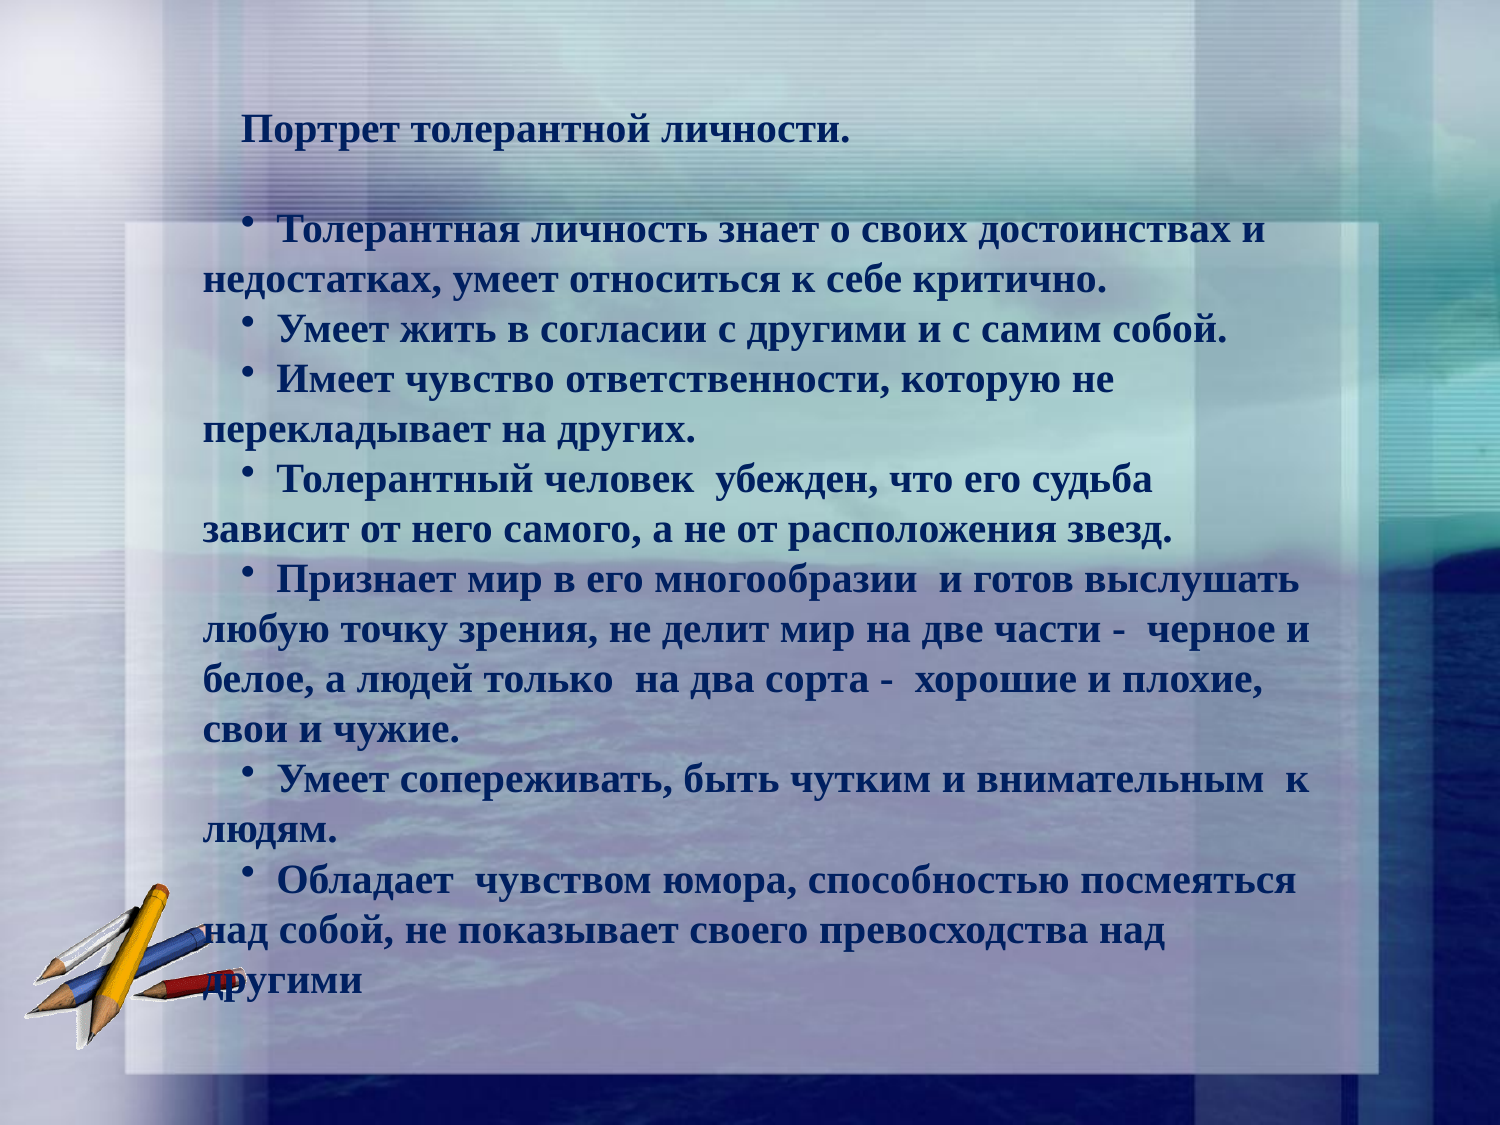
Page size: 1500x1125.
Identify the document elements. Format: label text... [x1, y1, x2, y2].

text_box Портрет толерантной личности. Толерантная личность знает о своих достоинствах и недостатках, умеет относиться к себе критично. Умеет жить в согласии с другими и с самим собой. Имеет чувство ответственности, которую не перекладывает на других. Толерантный человек убежден, что его судьба зависит от него самого, а не от расположения звезд. Признает мир в его многообразии и готов выслушать любую точку зрения, не делит мир на две части - черное и белое, а людей только на два сорта - хорошие и плохие, свои и чужие. Умеет сопереживать, быть чутким и внимательным к людям. Обладает чувством юмора, способностью посмеяться над собой, не показывает своего превосходства над другими [152, 93, 1336, 1009]
picture [0, 0, 1500, 1125]
